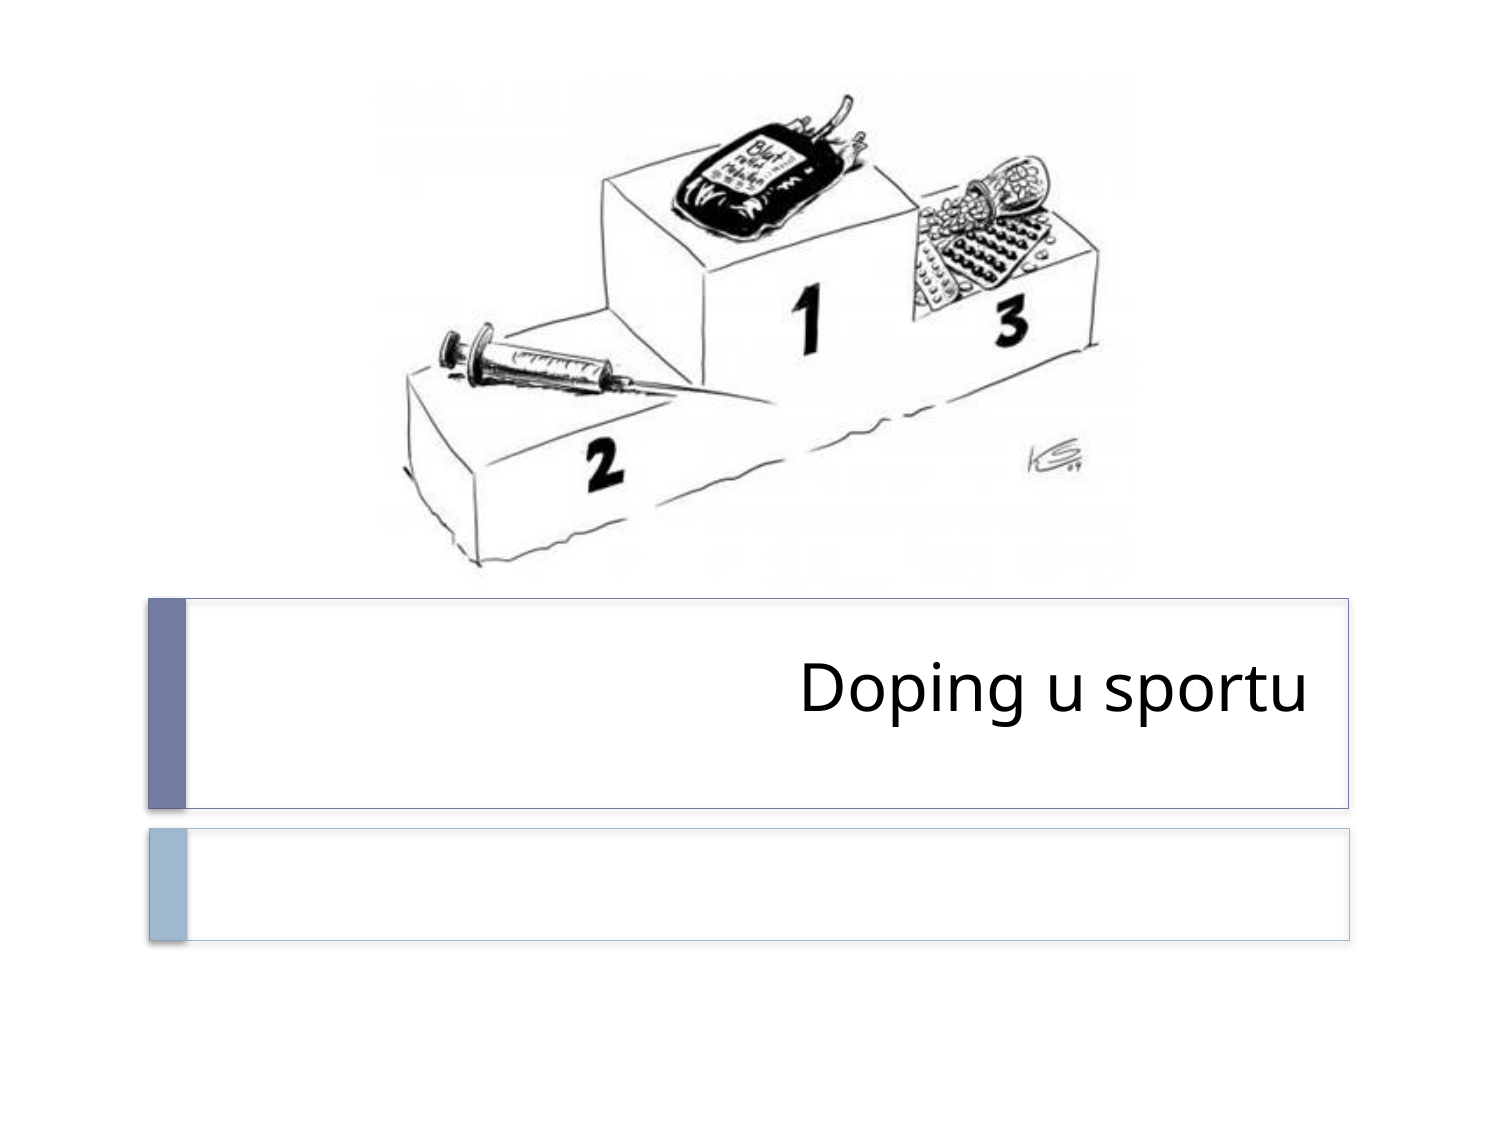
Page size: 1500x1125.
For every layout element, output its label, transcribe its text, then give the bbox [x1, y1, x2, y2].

title Doping u sportu [200, 637, 1325, 800]
picture [374, 58, 1137, 586]
